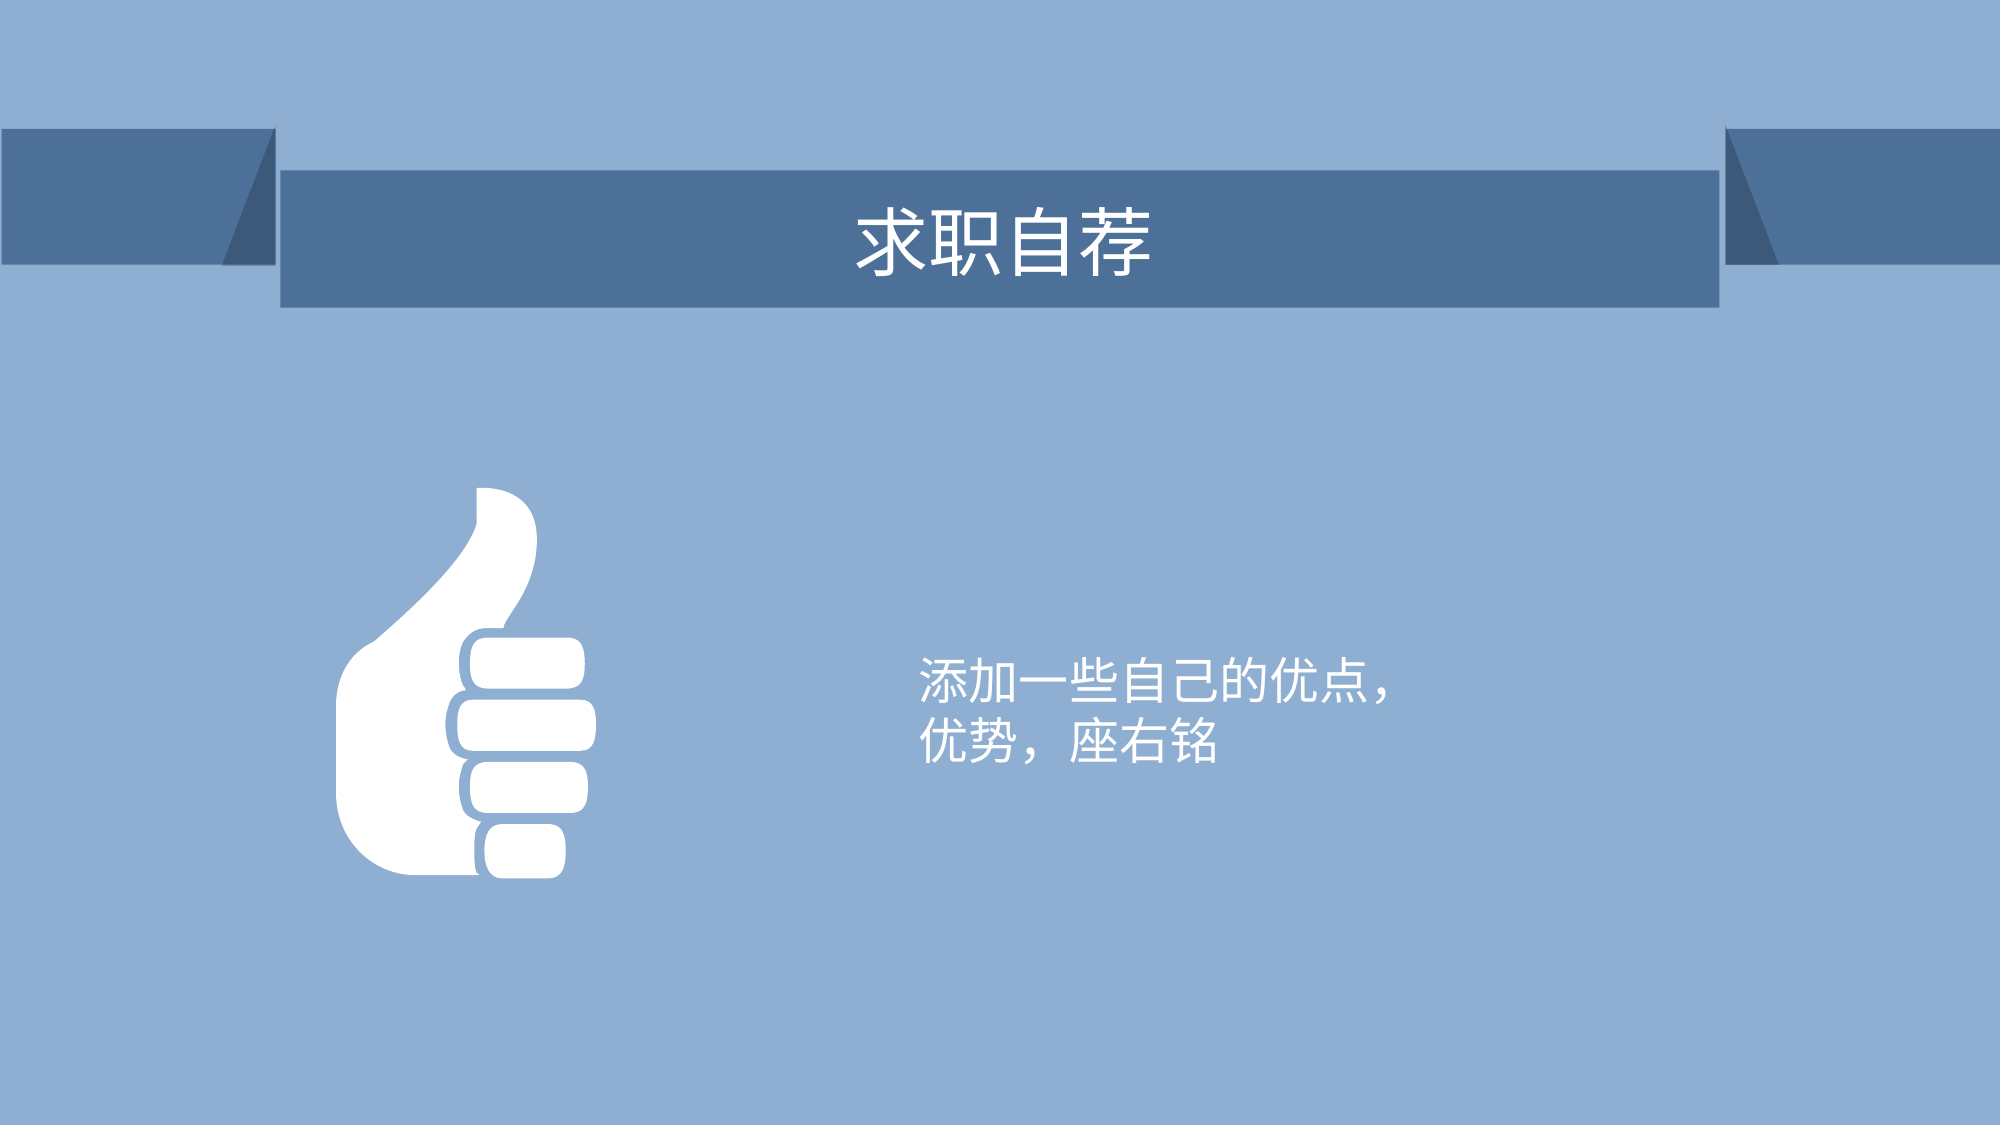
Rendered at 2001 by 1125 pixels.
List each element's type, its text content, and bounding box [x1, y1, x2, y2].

text_box [279, 169, 1720, 309]
text_box 添加一些自己的优点，优势，座右铭 [904, 641, 1413, 777]
text_box 求职自荐 [838, 188, 1190, 293]
text_box [1729, 128, 2000, 266]
text_box [1724, 124, 1781, 266]
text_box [336, 481, 596, 879]
text_box [1, 128, 272, 266]
text_box [220, 125, 277, 267]
